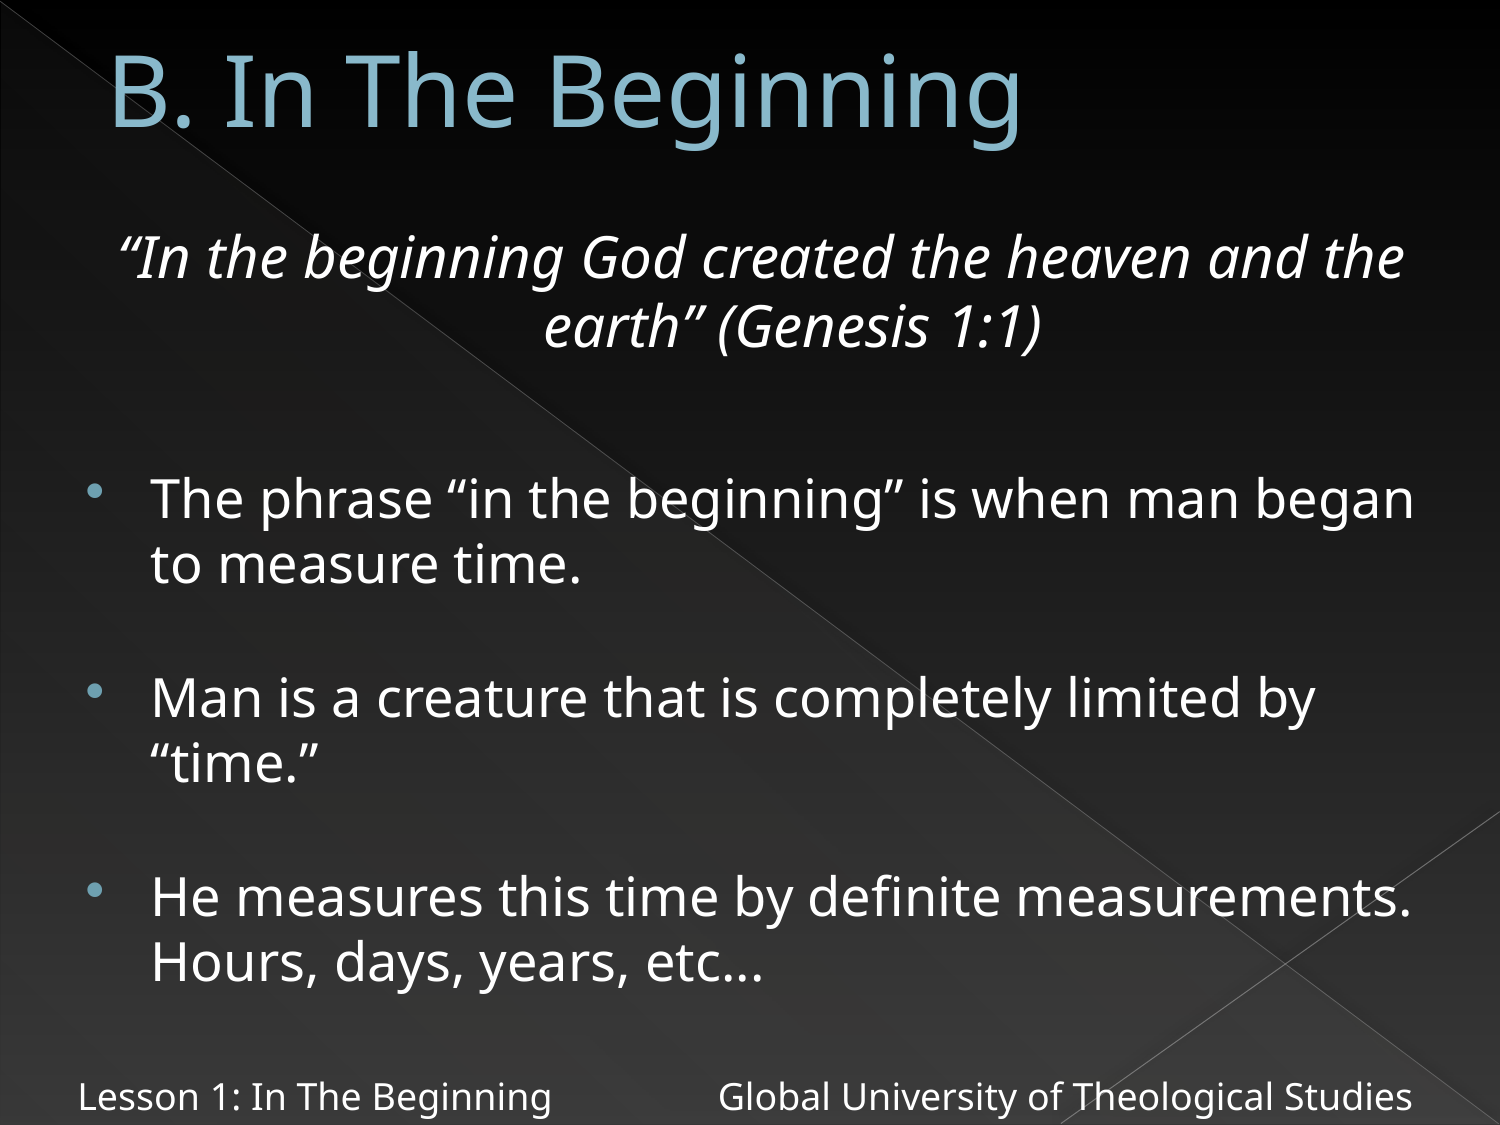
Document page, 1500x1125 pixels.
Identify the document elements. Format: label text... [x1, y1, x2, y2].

list “In the beginning God created the heaven and the earth” (Genesis 1:1) The phrase “in the beginning” is when man began to measure time. Man is a creature that is completely limited by “time.” He measures this time by definite measurements. Hours, days, years, etc... [62, 212, 1450, 1075]
title B. In The Beginning [12, 24, 1363, 150]
footer Lesson 1: In The Beginning Global University of Theological Studies [62, 1075, 1463, 1125]
